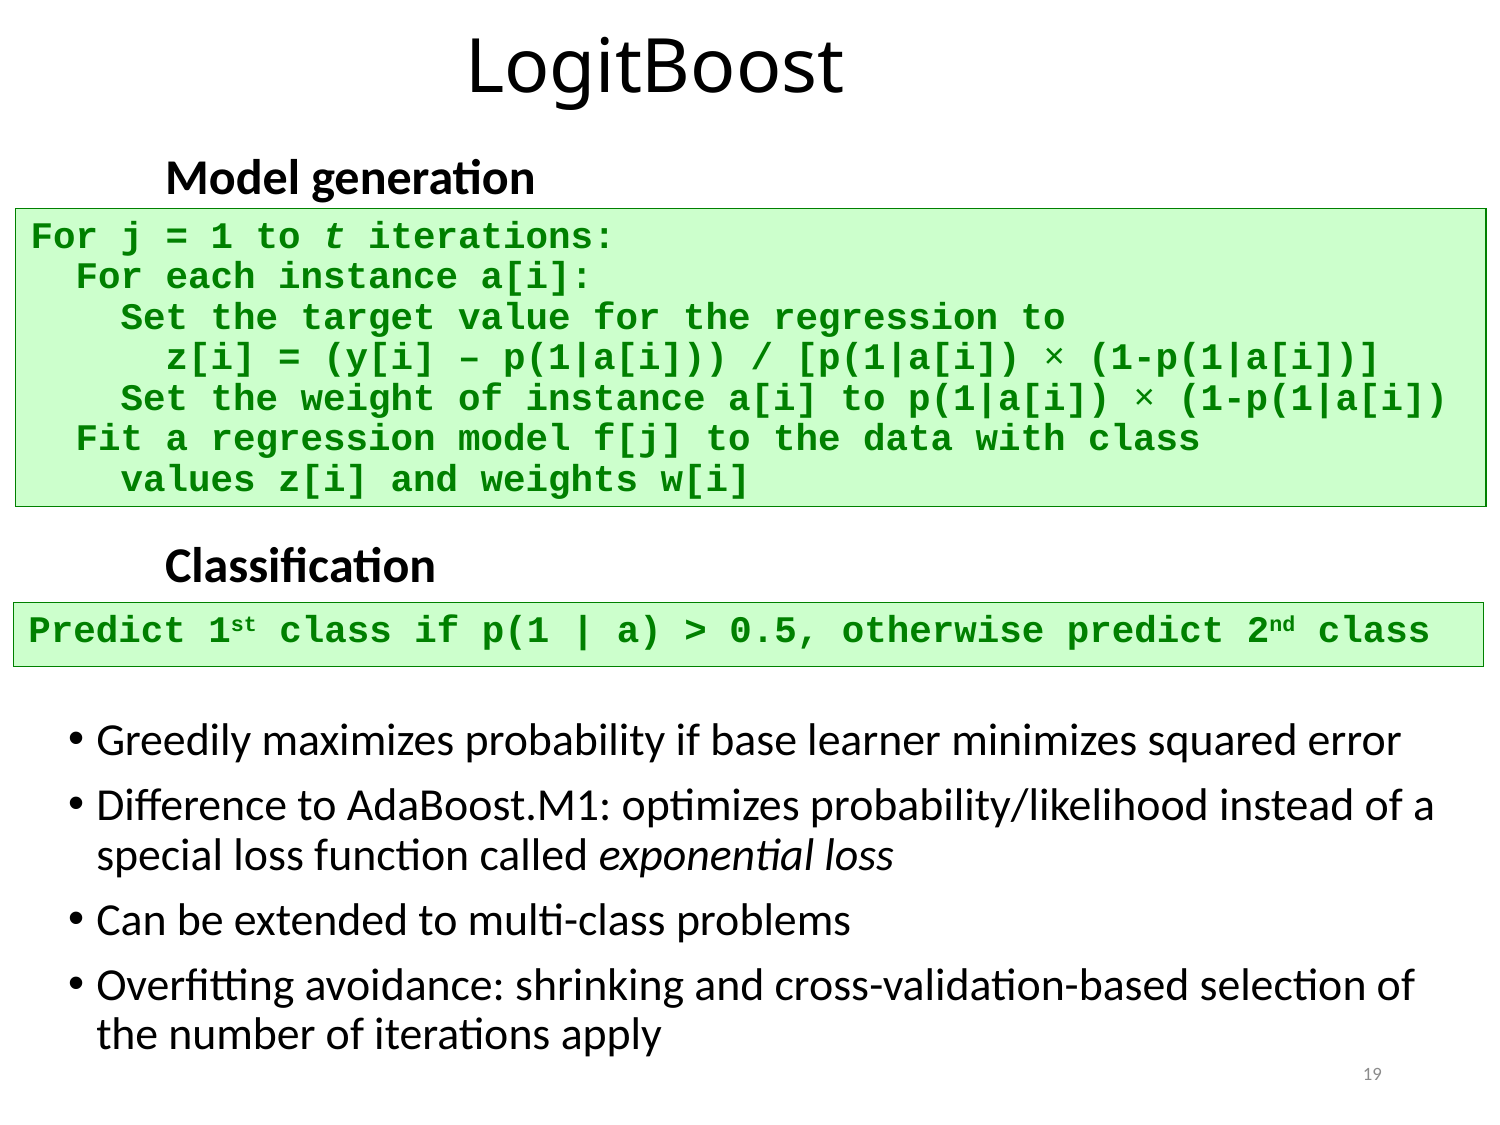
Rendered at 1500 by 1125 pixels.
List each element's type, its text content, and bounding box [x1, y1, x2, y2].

text_box Model generation [150, 136, 1338, 227]
text_box For j = 1 to t iterations: For each instance a[i]: Set the target value for the regression to z[i] = (y[i] – p(1|a[i])) / [p(1|a[i]) × (1-p(1|a[i])] Set the weight of instance a[i] to p(1|a[i]) × (1-p(1|a[i]) Fit a regression model f[j] to the data with class values z[i] and weights w[i] [15, 208, 1487, 507]
list Greedily maximizes probability if base learner minimizes squared error Difference to AdaBoost.M1: optimizes probability/likelihood instead of a special loss function called exponential loss Can be extended to multi-class problems Overfitting avoidance: shrinking and cross-validation-based selection of the number of iterations apply [53, 708, 1500, 1125]
title LogitBoost [90, 0, 1220, 162]
text_box Predict 1st class if p(1 | a) > 0.5, otherwise predict 2nd class [13, 602, 1484, 667]
text_box Classification [150, 525, 1338, 602]
slide_number 19 [1059, 1042, 1397, 1103]
